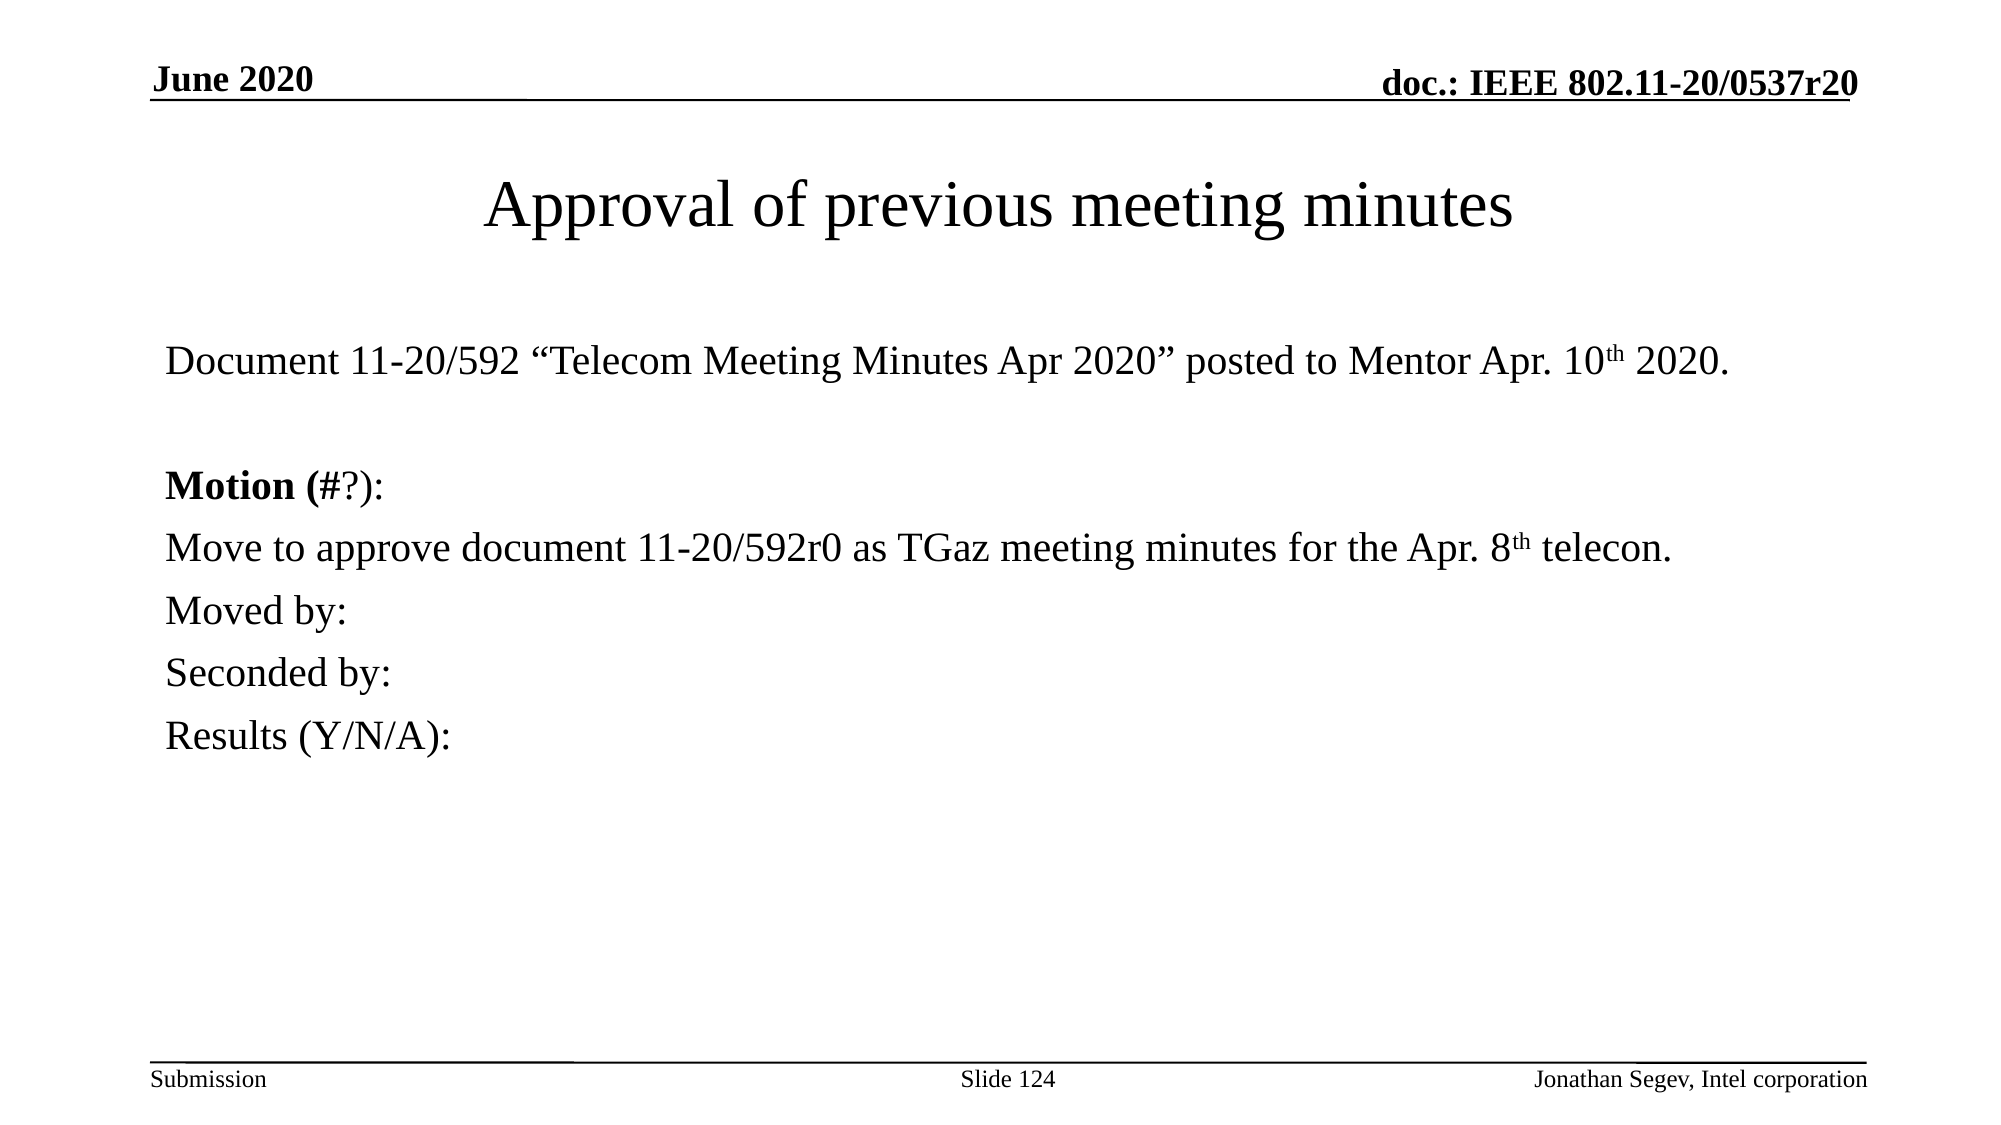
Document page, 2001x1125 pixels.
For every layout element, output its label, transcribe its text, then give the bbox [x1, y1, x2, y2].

list Document 11-20/592 “Telecom Meeting Minutes Apr 2020” posted to Mentor Apr. 10th 2020. Motion (#?): Move to approve document 11-20/592r0 as TGaz meeting minutes for the Apr. 8th telecon. Moved by: Seconded by: Results (Y/N/A): [149, 324, 1850, 1000]
title Approval of previous meeting minutes [149, 112, 1850, 288]
footer Jonathan Segev, Intel corporation [1171, 1061, 1869, 1093]
slide_number Slide 124 [950, 1061, 1067, 1123]
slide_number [152, 54, 563, 100]
